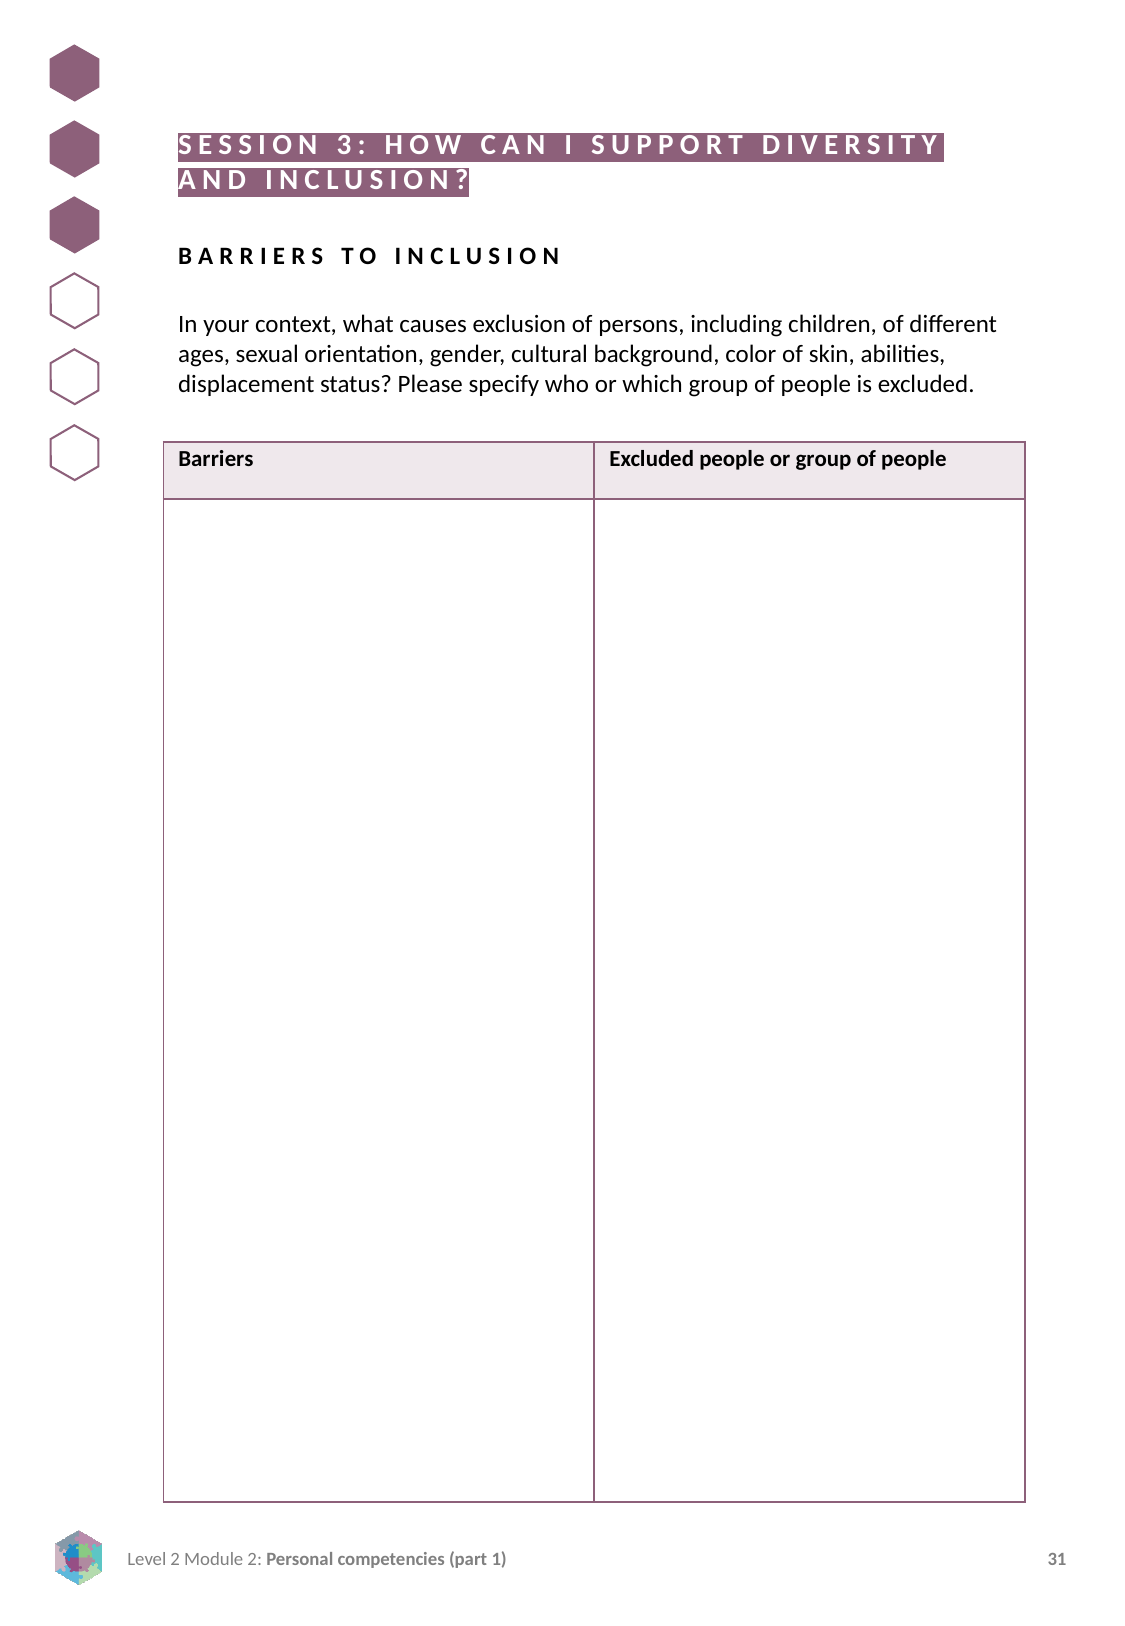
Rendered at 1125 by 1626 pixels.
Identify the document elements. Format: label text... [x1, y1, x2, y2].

table_header Barriers [164, 443, 593, 498]
text_box [49, 120, 100, 178]
text_box SESSION 3: HOW CAN I SUPPORT DIVERSITY AND INCLUSION? [163, 117, 1026, 203]
text_box BARRIERS TO INCLUSION [163, 232, 1026, 278]
text_box [49, 196, 100, 254]
text_box [49, 424, 100, 482]
table_header Excluded people or group of people [595, 443, 1024, 498]
text_box [49, 272, 100, 330]
table_cell [164, 500, 593, 1501]
text_box In your context, what causes exclusion of persons, including children, of different ages, sexual orientation, gender, cultural background, color of skin, abilities, displacement status? Please specify who or which group of people is excluded. [163, 300, 1026, 405]
text_box [49, 44, 100, 102]
picture [55, 1530, 102, 1585]
table_cell [595, 500, 1024, 1501]
text_box [49, 348, 100, 406]
